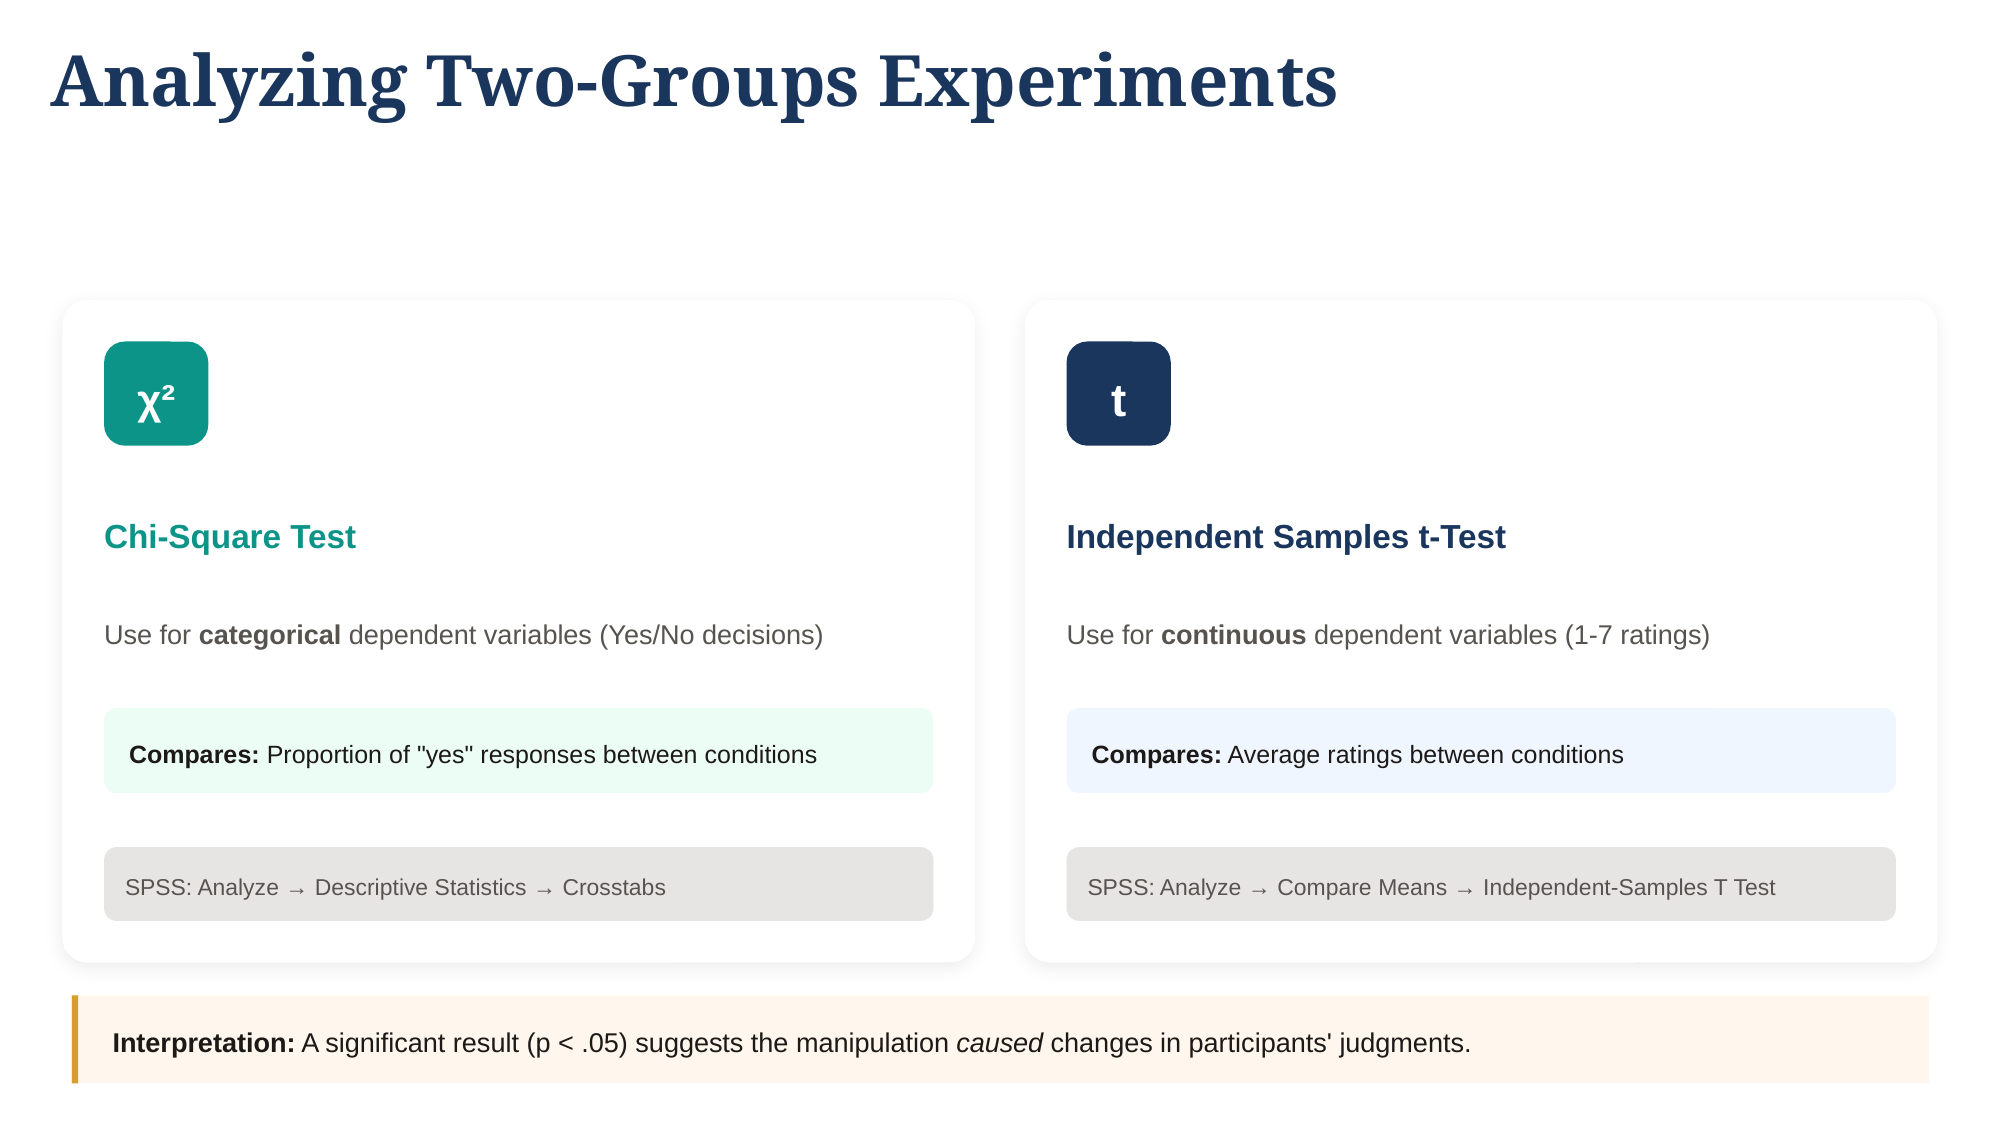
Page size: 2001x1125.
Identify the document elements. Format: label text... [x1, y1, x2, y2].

text_box Independent Samples t-Test [1066, 508, 1913, 555]
text_box SPSS: Analyze → Compare Means → Independent-Samples T Test [1087, 867, 1891, 901]
text_box Use for categorical dependent variables (Yes/No decisions) [104, 608, 950, 650]
text_box [76, 995, 1930, 1084]
text_box [70, 995, 75, 1084]
text_box χ² [137, 364, 176, 423]
text_box Use for continuous dependent variables (1-7 ratings) [1066, 608, 1913, 650]
text_box [104, 707, 934, 793]
text_box [1066, 341, 1171, 446]
text_box Analyzing Two-Groups Experiments [50, 49, 1930, 179]
text_box [1066, 707, 1896, 793]
text_box SPSS: Analyze → Descriptive Statistics → Crosstabs [124, 867, 929, 901]
text_box Compares: Average ratings between conditions [1091, 732, 1887, 768]
text_box [1024, 299, 1938, 963]
text_box Chi-Square Test [104, 508, 950, 555]
text_box Compares: Proportion of "yes" responses between conditions [129, 732, 924, 768]
text_box [62, 299, 975, 963]
text_box Interpretation: A significant result (p < .05) suggests the manipulation caused changes in participants' judgments. [112, 1020, 1932, 1059]
text_box t [1111, 361, 1127, 426]
text_box [104, 341, 209, 446]
text_box [1066, 847, 1896, 921]
text_box [104, 847, 934, 921]
